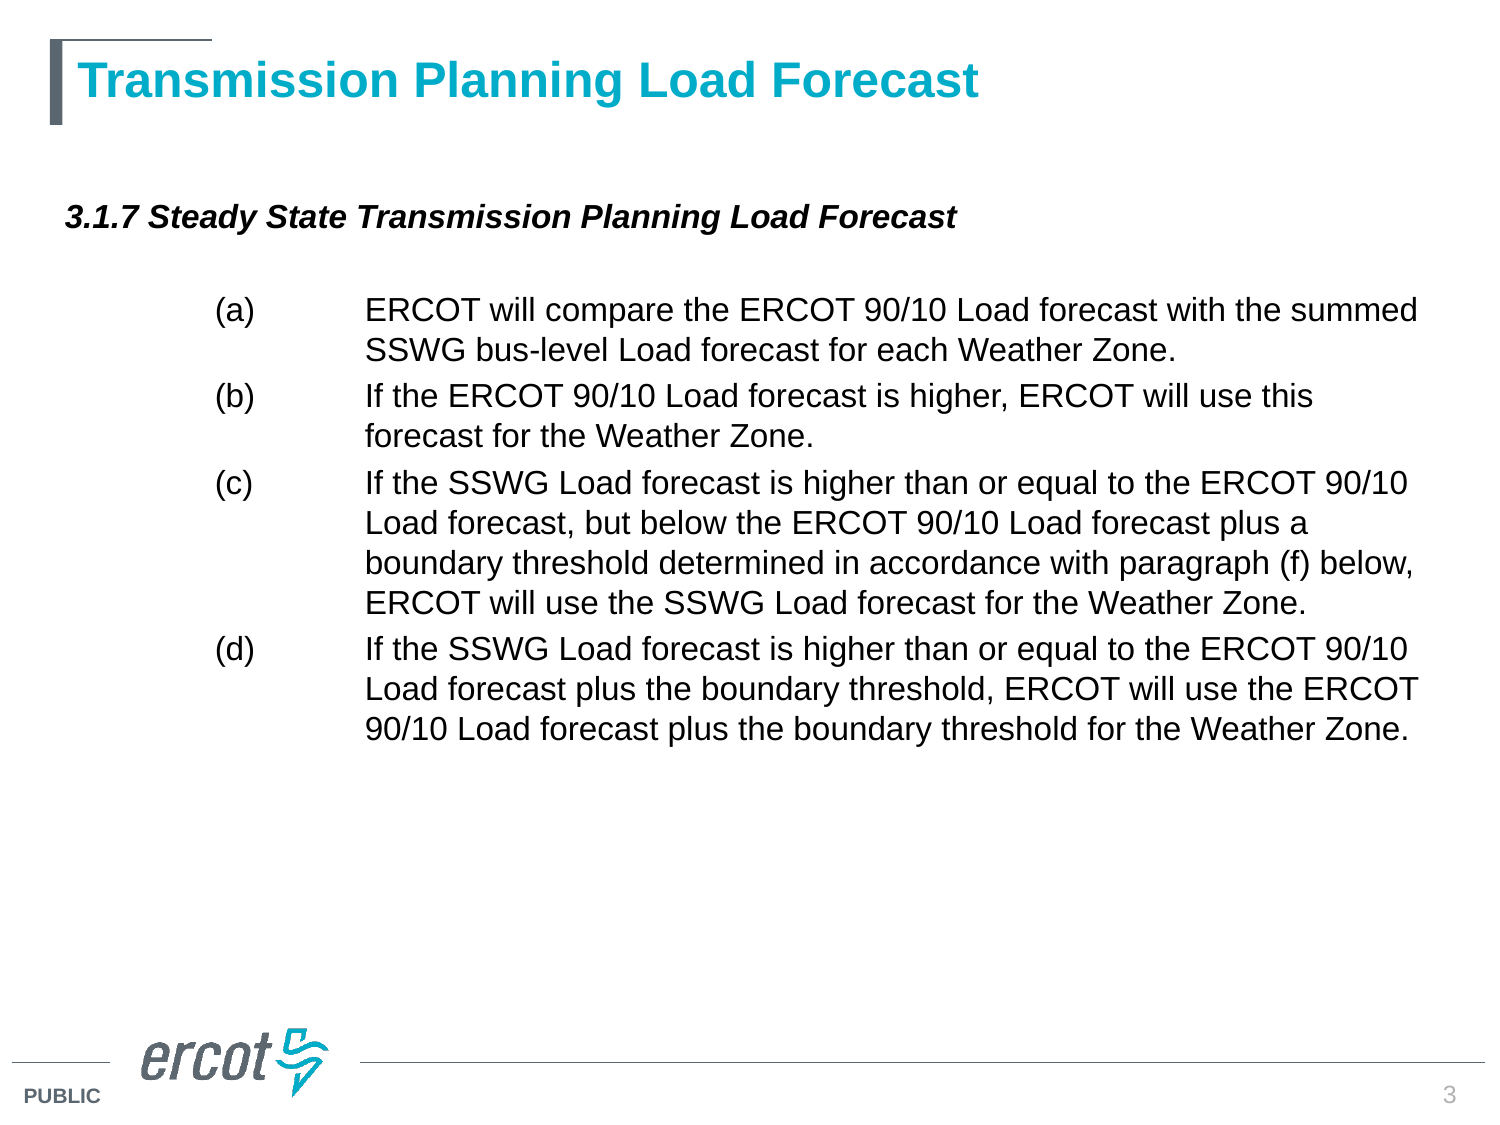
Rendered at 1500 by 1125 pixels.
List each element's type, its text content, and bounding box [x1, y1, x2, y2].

title Transmission Planning Load Forecast [62, 39, 1450, 187]
slide_number 3 [1412, 1076, 1488, 1112]
list 3.1.7 Steady State Transmission Planning Load Forecast (a) ERCOT will compare the ERCOT 90/10 Load forecast with the summed SSWG bus-level Load forecast for each Weather Zone. (b) If the ERCOT 90/10 Load forecast is higher, ERCOT will use this forecast for the Weather Zone. (c) If the SSWG Load forecast is higher than or equal to the ERCOT 90/10 Load forecast, but below the ERCOT 90/10 Load forecast plus a boundary threshold determined in accordance with paragraph (f) below, ERCOT will use the SSWG Load forecast for the Weather Zone. (d) If the SSWG Load forecast is higher than or equal to the ERCOT 90/10 Load forecast plus the boundary threshold, ERCOT will use the ERCOT 90/10 Load forecast plus the boundary threshold for the Weather Zone. [50, 187, 1450, 972]
picture [137, 1024, 332, 1100]
